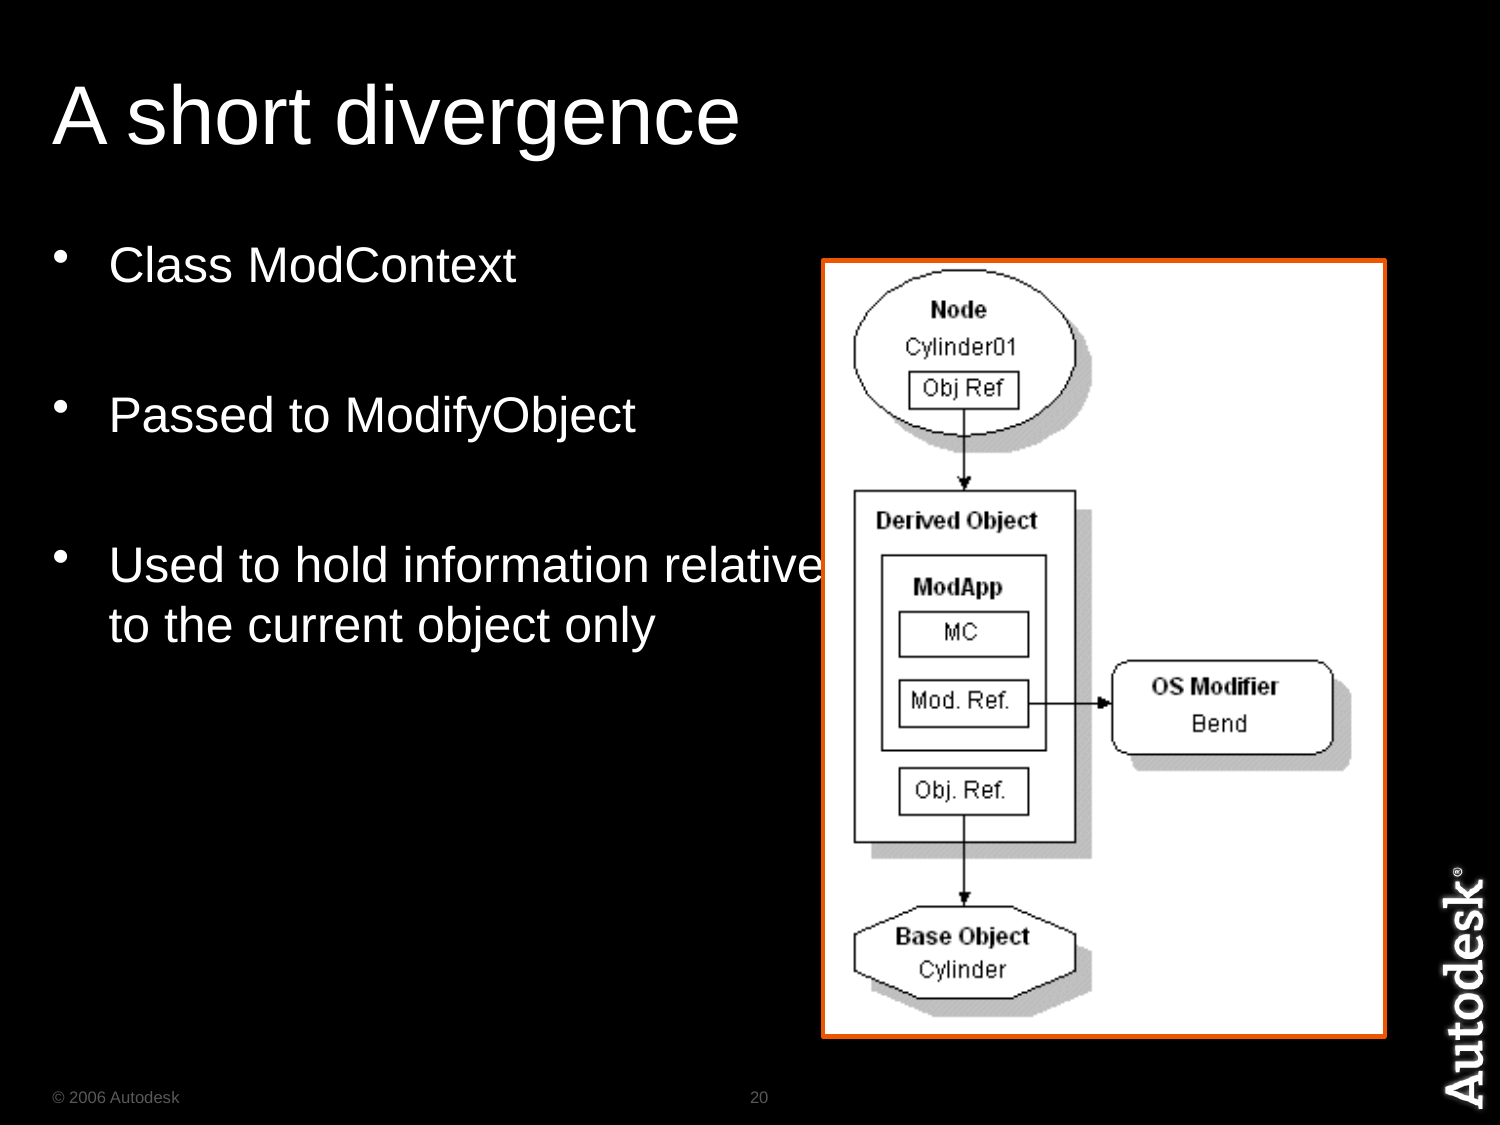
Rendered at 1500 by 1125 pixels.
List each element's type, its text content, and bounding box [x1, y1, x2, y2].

picture [1402, 0, 1500, 1125]
picture [824, 262, 1383, 1035]
list Class ModContext Passed to ModifyObject Used to hold information relative to the current object only [52, 231, 1401, 1073]
title A short divergence [52, 22, 1401, 211]
